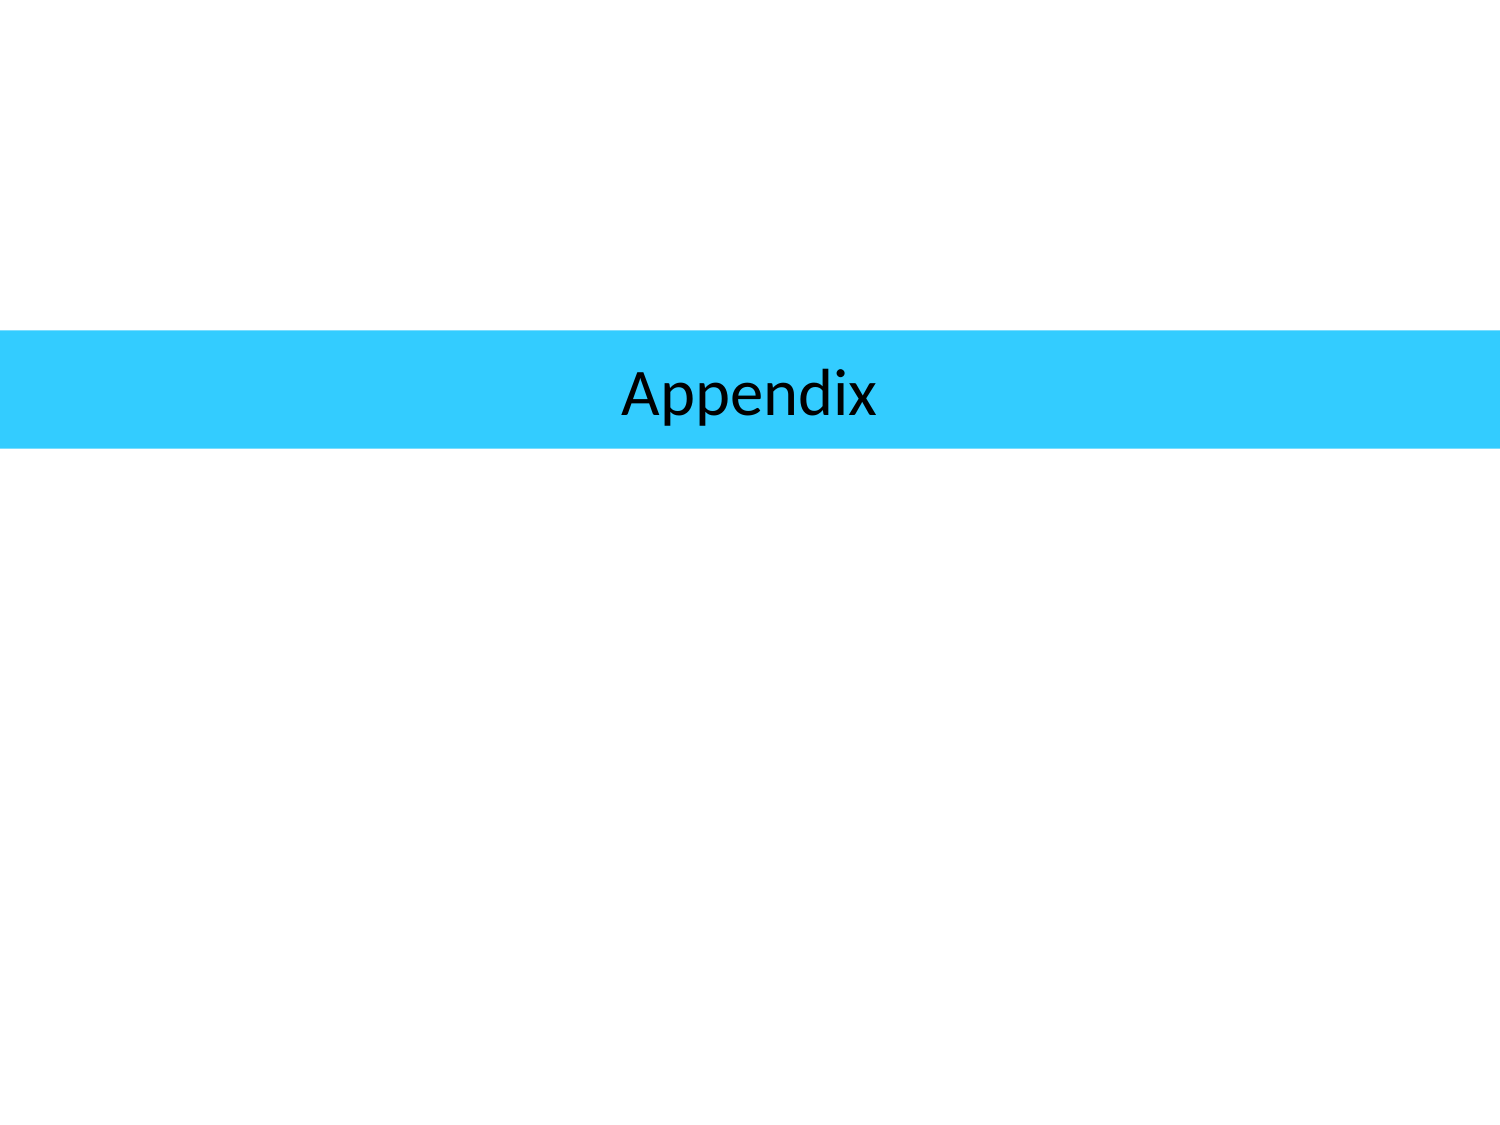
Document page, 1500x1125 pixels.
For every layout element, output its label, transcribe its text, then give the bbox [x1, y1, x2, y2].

text_box Appendix [607, 341, 893, 437]
text_box [0, 329, 1500, 450]
